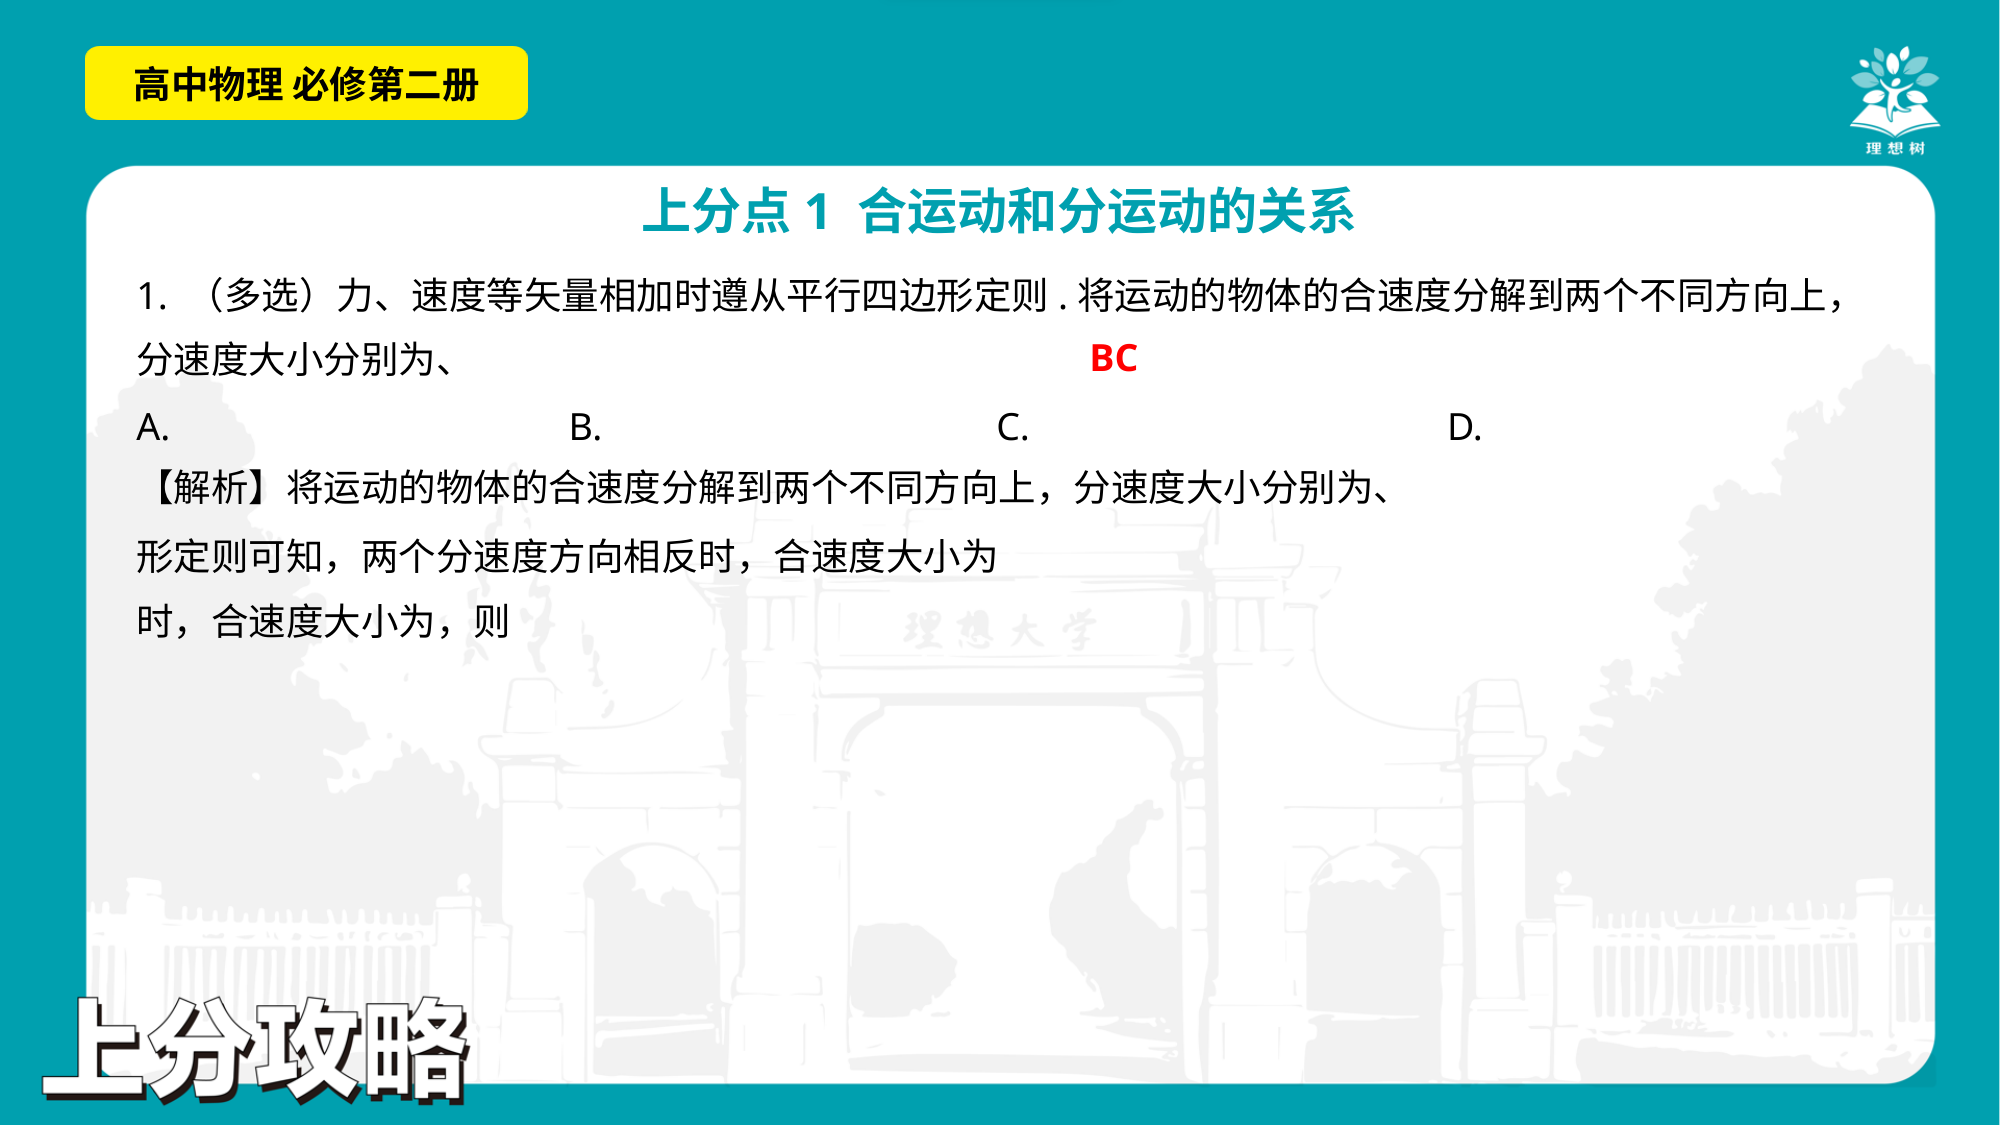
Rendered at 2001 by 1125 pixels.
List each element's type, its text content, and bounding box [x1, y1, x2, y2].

text_box BC [1073, 314, 1155, 373]
picture [0, 0, 2000, 1125]
